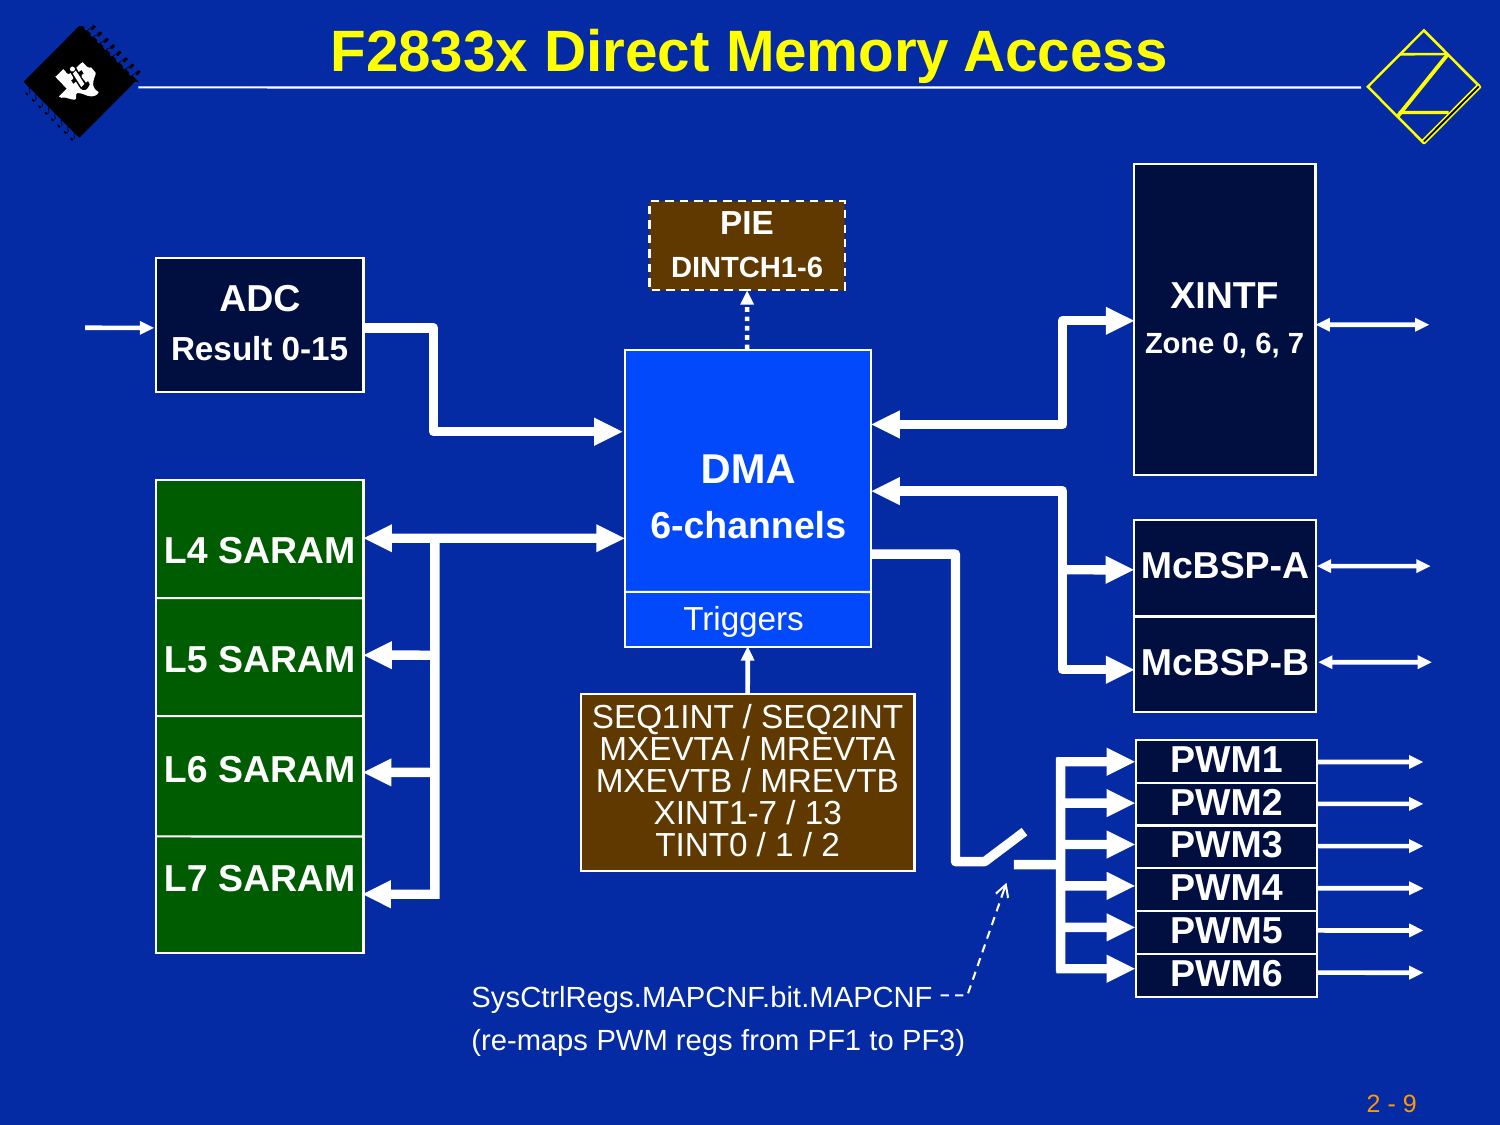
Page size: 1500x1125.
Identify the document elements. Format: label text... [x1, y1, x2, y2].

text_box PWM1 [1135, 740, 1318, 782]
text_box PWM5 [1135, 910, 1318, 953]
text_box [940, 882, 1009, 996]
text_box [1316, 882, 1424, 895]
text_box [1061, 879, 1135, 893]
text_box L4 SARAM L5 SARAM L6 SARAM L7 SARAM [155, 480, 364, 598]
text_box DMA 6-channels [625, 592, 872, 647]
text_box [740, 290, 754, 305]
text_box PWM2 [1135, 782, 1318, 825]
text_box PWM4 [1135, 868, 1318, 910]
text_box SEQ1INT / SEQ2INT MXEVTA / MREVTA MXEVTB / MREVTB XINT1-7 / 13 TINT0 / 1 / 2 [580, 694, 915, 872]
text_box DMA 6-channels [625, 350, 872, 591]
text_box L4 SARAM L5 SARAM L6 SARAM L7 SARAM [155, 837, 364, 954]
text_box [1317, 559, 1431, 573]
text_box [1316, 966, 1424, 979]
text_box [741, 647, 754, 694]
text_box [362, 888, 436, 901]
text_box [363, 766, 437, 779]
text_box [1316, 755, 1424, 769]
text_box F2833x Direct Memory Access [315, 18, 1184, 91]
text_box [85, 321, 154, 335]
text_box [362, 328, 623, 438]
text_box [1061, 755, 1135, 768]
text_box [363, 648, 437, 662]
text_box [1316, 924, 1424, 937]
text_box PIE DINTCH1-6 [649, 201, 845, 291]
text_box [1064, 563, 1134, 577]
text_box XINTF Zone 0, 6, 7 [1133, 164, 1316, 475]
text_box [1316, 797, 1424, 811]
text_box SysCtrlRegs.MAPCNF.bit.MAPCNF (re-maps PWM regs from PF1 to PF3) [456, 978, 981, 1064]
text_box ADC Result 0-15 [155, 257, 364, 392]
text_box PWM6 [1135, 953, 1318, 997]
text_box [871, 484, 1135, 676]
text_box [872, 554, 1025, 862]
text_box [1316, 839, 1424, 853]
text_box Triggers [668, 597, 820, 645]
text_box [1061, 838, 1135, 851]
text_box [363, 532, 625, 545]
text_box [1061, 921, 1135, 934]
text_box [1315, 318, 1430, 331]
text_box PWM3 [1135, 825, 1318, 868]
text_box [1061, 962, 1135, 976]
text_box L4 SARAM L5 SARAM L6 SARAM L7 SARAM [155, 717, 364, 836]
text_box [871, 314, 1135, 431]
text_box McBSP-A [1134, 520, 1316, 616]
text_box McBSP-B [1134, 616, 1316, 713]
text_box [1318, 655, 1432, 669]
text_box [1061, 796, 1135, 810]
text_box L4 SARAM L5 SARAM L6 SARAM L7 SARAM [155, 599, 364, 716]
